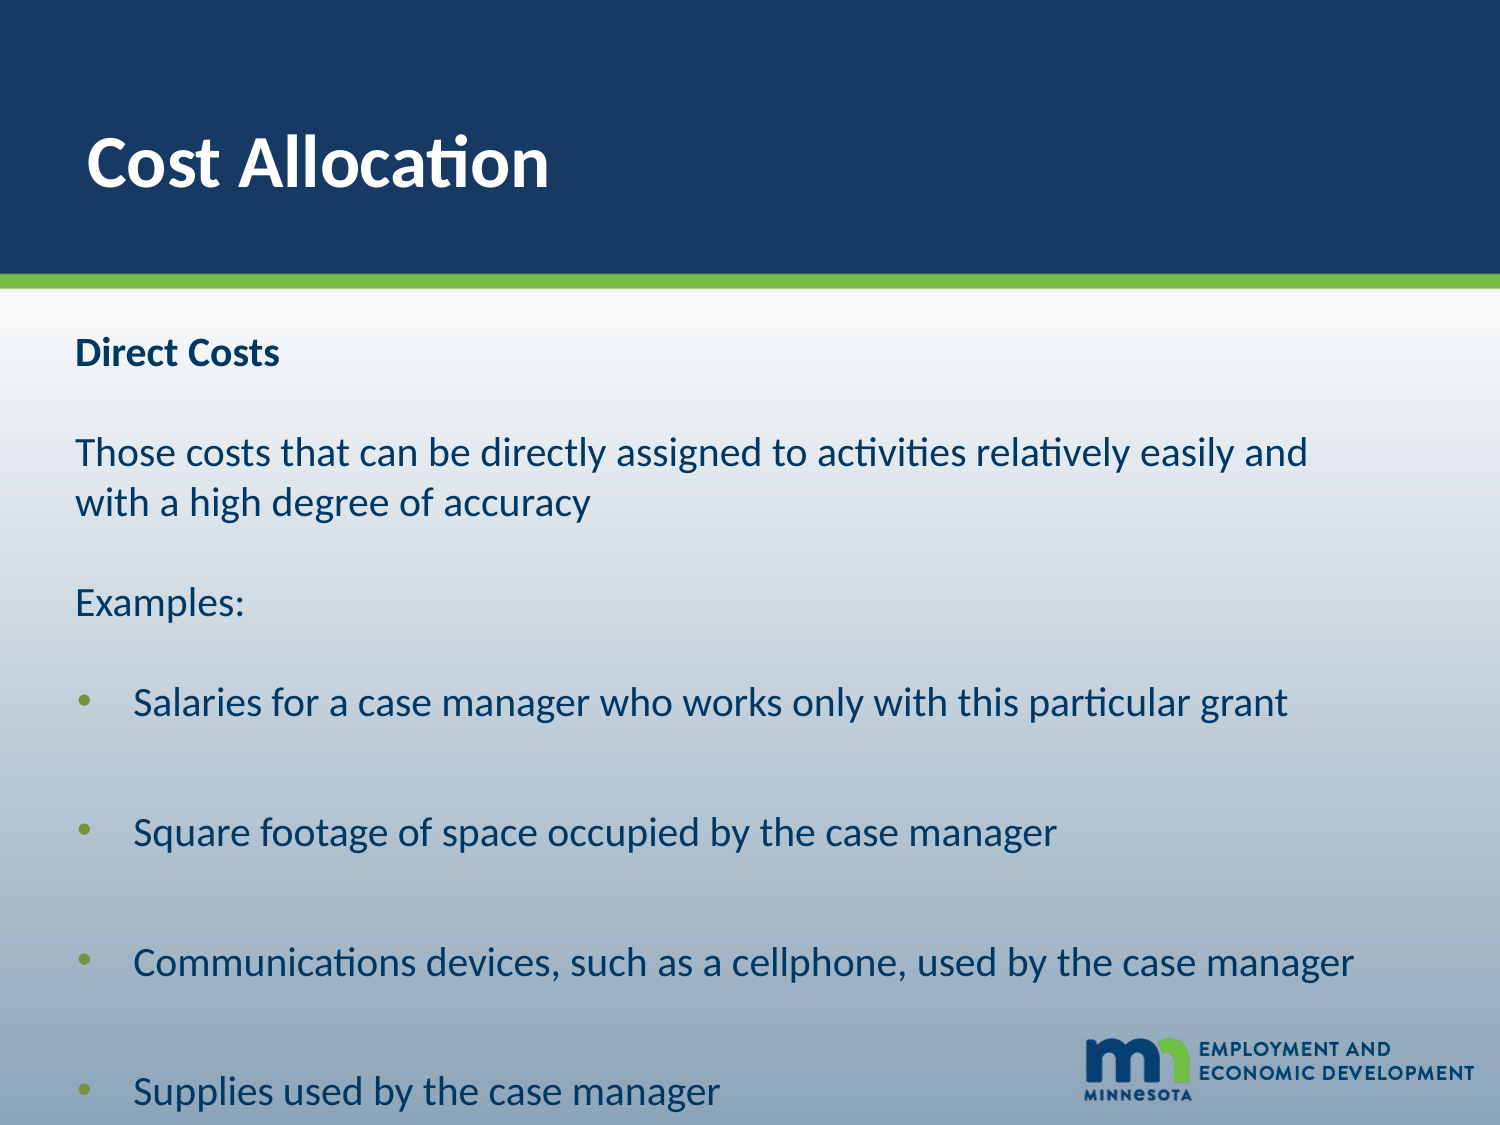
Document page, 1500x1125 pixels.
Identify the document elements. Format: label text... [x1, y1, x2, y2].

title Cost Allocation [87, 112, 675, 295]
picture [0, 0, 1500, 1125]
list Direct Costs Those costs that can be directly assigned to activities relatively easily and with a high degree of accuracy Examples: Salaries for a case manager who works only with this particular grant Square footage of space occupied by the case manager Communications devices, such as a cellphone, used by the case manager Supplies used by the case manager [75, 324, 1363, 1032]
